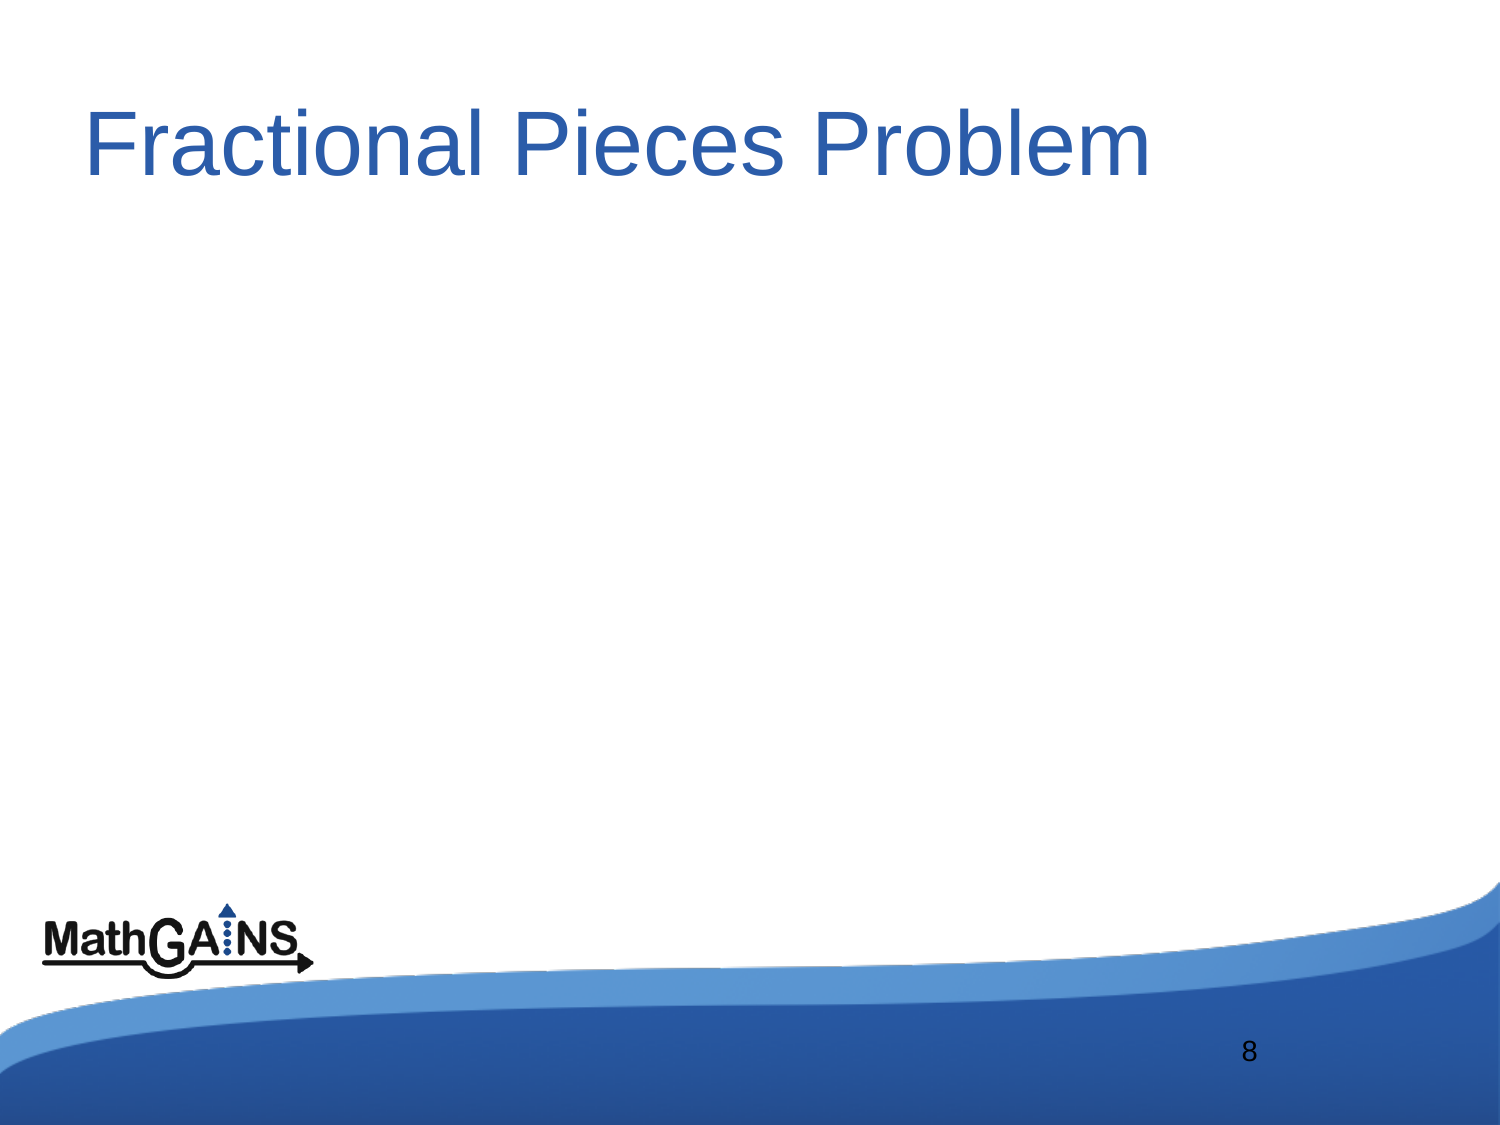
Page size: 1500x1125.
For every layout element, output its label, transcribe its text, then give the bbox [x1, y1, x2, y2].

title Fractional Pieces Problem [74, 14, 1426, 263]
slide_number 8 [1223, 1023, 1277, 1075]
picture [0, 878, 1500, 1125]
